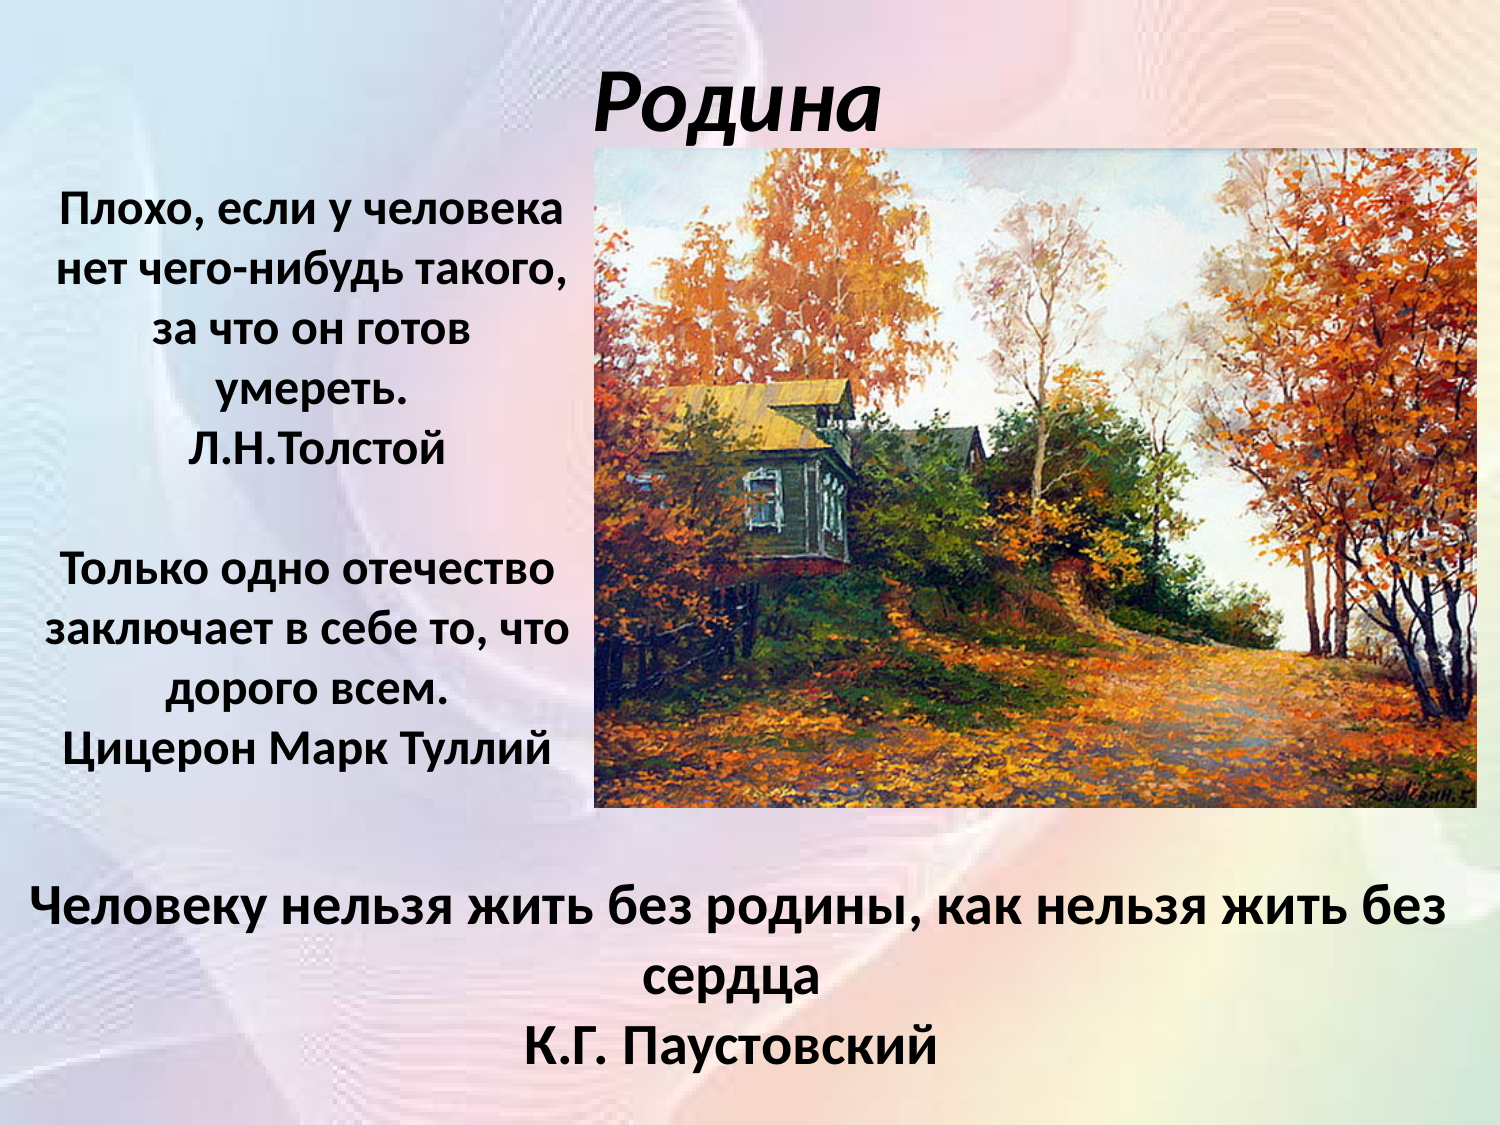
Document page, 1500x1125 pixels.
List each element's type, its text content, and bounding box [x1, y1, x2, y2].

text_box Только одно отечество заключает в себе то, что дорого всем. Цицерон Марк Туллий [15, 527, 589, 782]
picture [0, 0, 1500, 1125]
text_box Человеку нельзя жить без родины, как нельзя жить без сердца К.Г. Паустовский [0, 859, 1477, 1084]
text_box Плохо, если у человека нет чего-нибудь такого, за что он готов умереть. Л.Н.Толстой [40, 166, 584, 602]
title Родина [418, 1, 1059, 189]
